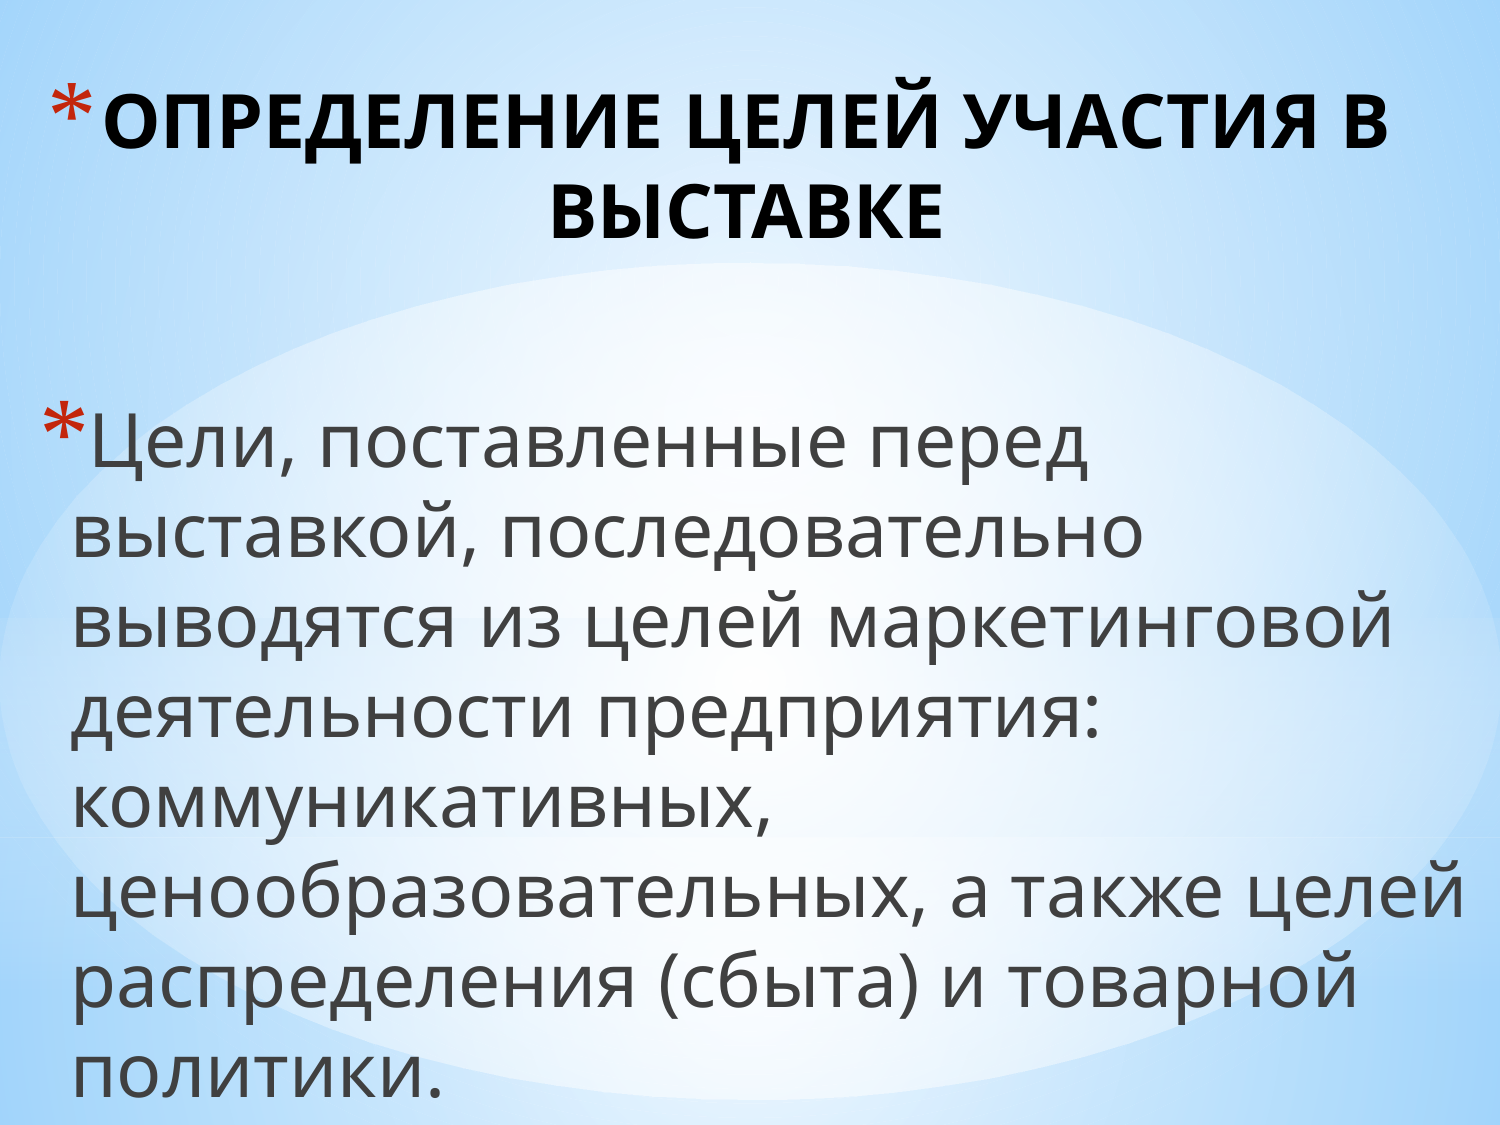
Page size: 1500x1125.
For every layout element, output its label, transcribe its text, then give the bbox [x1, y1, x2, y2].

title ОПРЕДЕЛЕНИЕ ЦЕЛЕЙ УЧАСТИЯ В ВЫСТАВКЕ [29, 66, 1412, 385]
list Цели, поставленные перед выставкой, последовательно выводятся из целей маркетинговой деятельности предприятия: коммуникативных, ценообразовательных, а также целей распределения (сбыта) и товарной политики. [17, 385, 1500, 1047]
